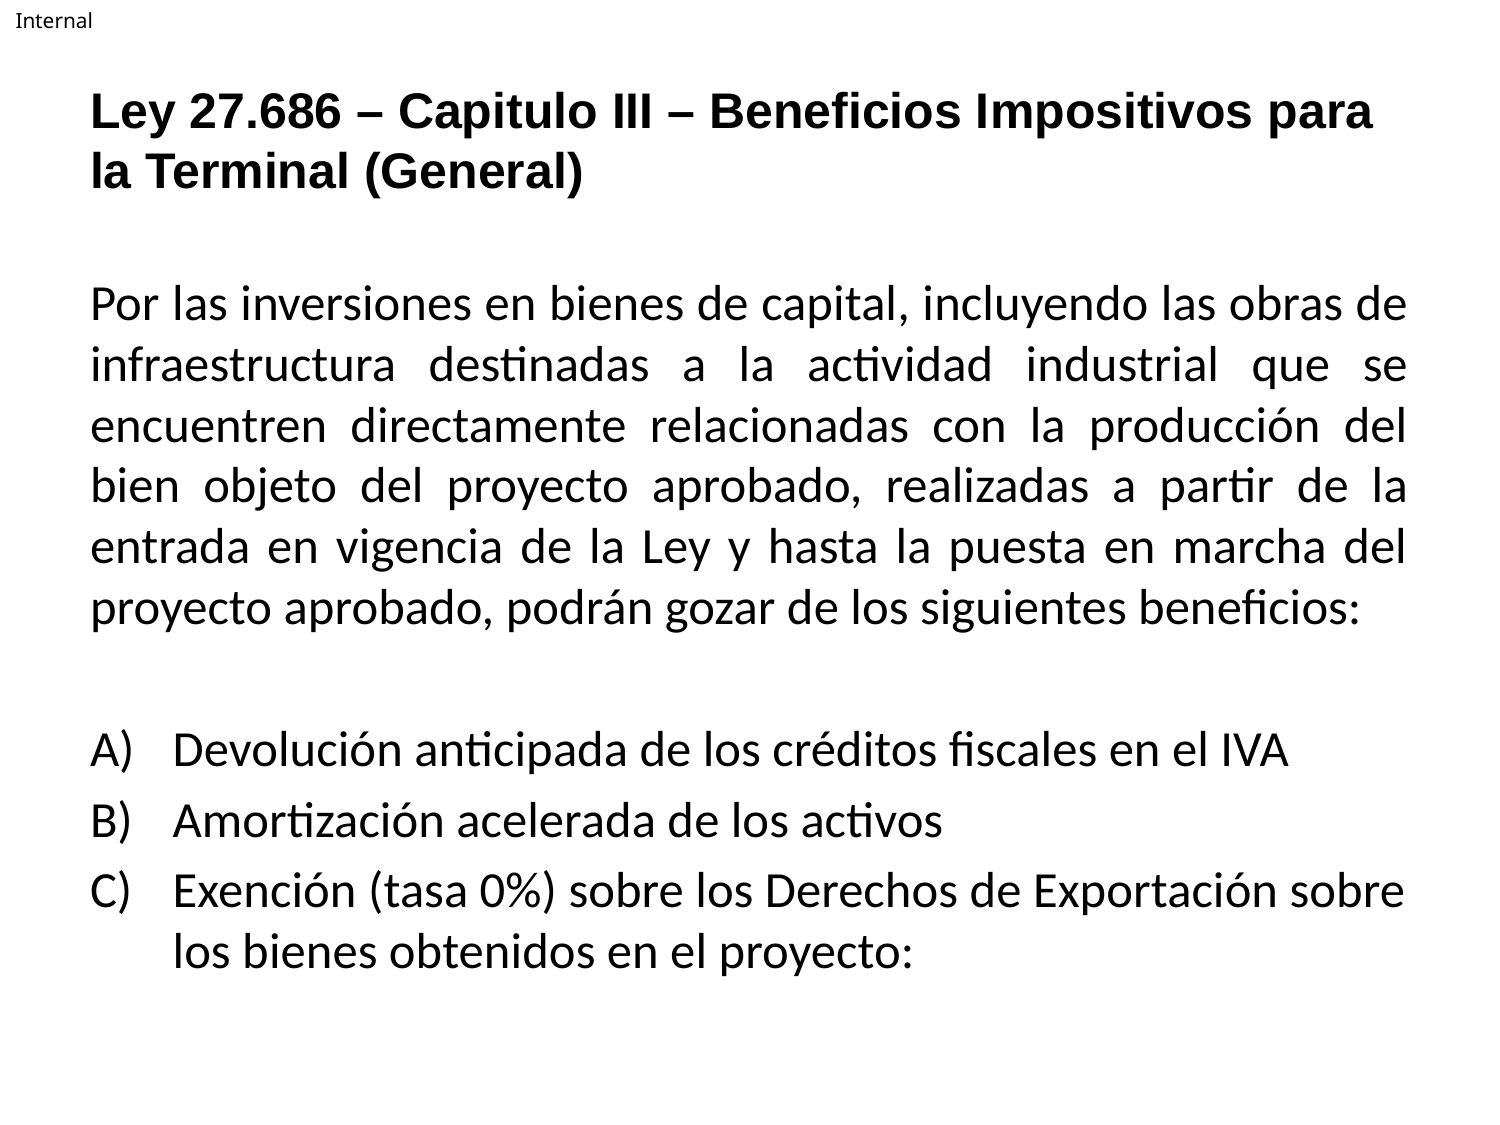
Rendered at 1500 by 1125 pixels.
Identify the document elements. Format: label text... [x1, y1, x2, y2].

title Ley 27.686 – Capitulo III – Beneficios Impositivos para la Terminal (General) [75, 45, 1425, 233]
list Por las inversiones en bienes de capital, incluyendo las obras de infraestructura destinadas a la actividad industrial que se encuentren directamente relacionadas con la producción del bien objeto del proyecto aprobado, realizadas a partir de la entrada en vigencia de la Ley y hasta la puesta en marcha del proyecto aprobado, podrán gozar de los siguientes beneficios: Devolución anticipada de los créditos fiscales en el IVA Amortización acelerada de los activos Exención (tasa 0%) sobre los Derechos de Exportación sobre los bienes obtenidos en el proyecto: [75, 262, 1425, 1005]
